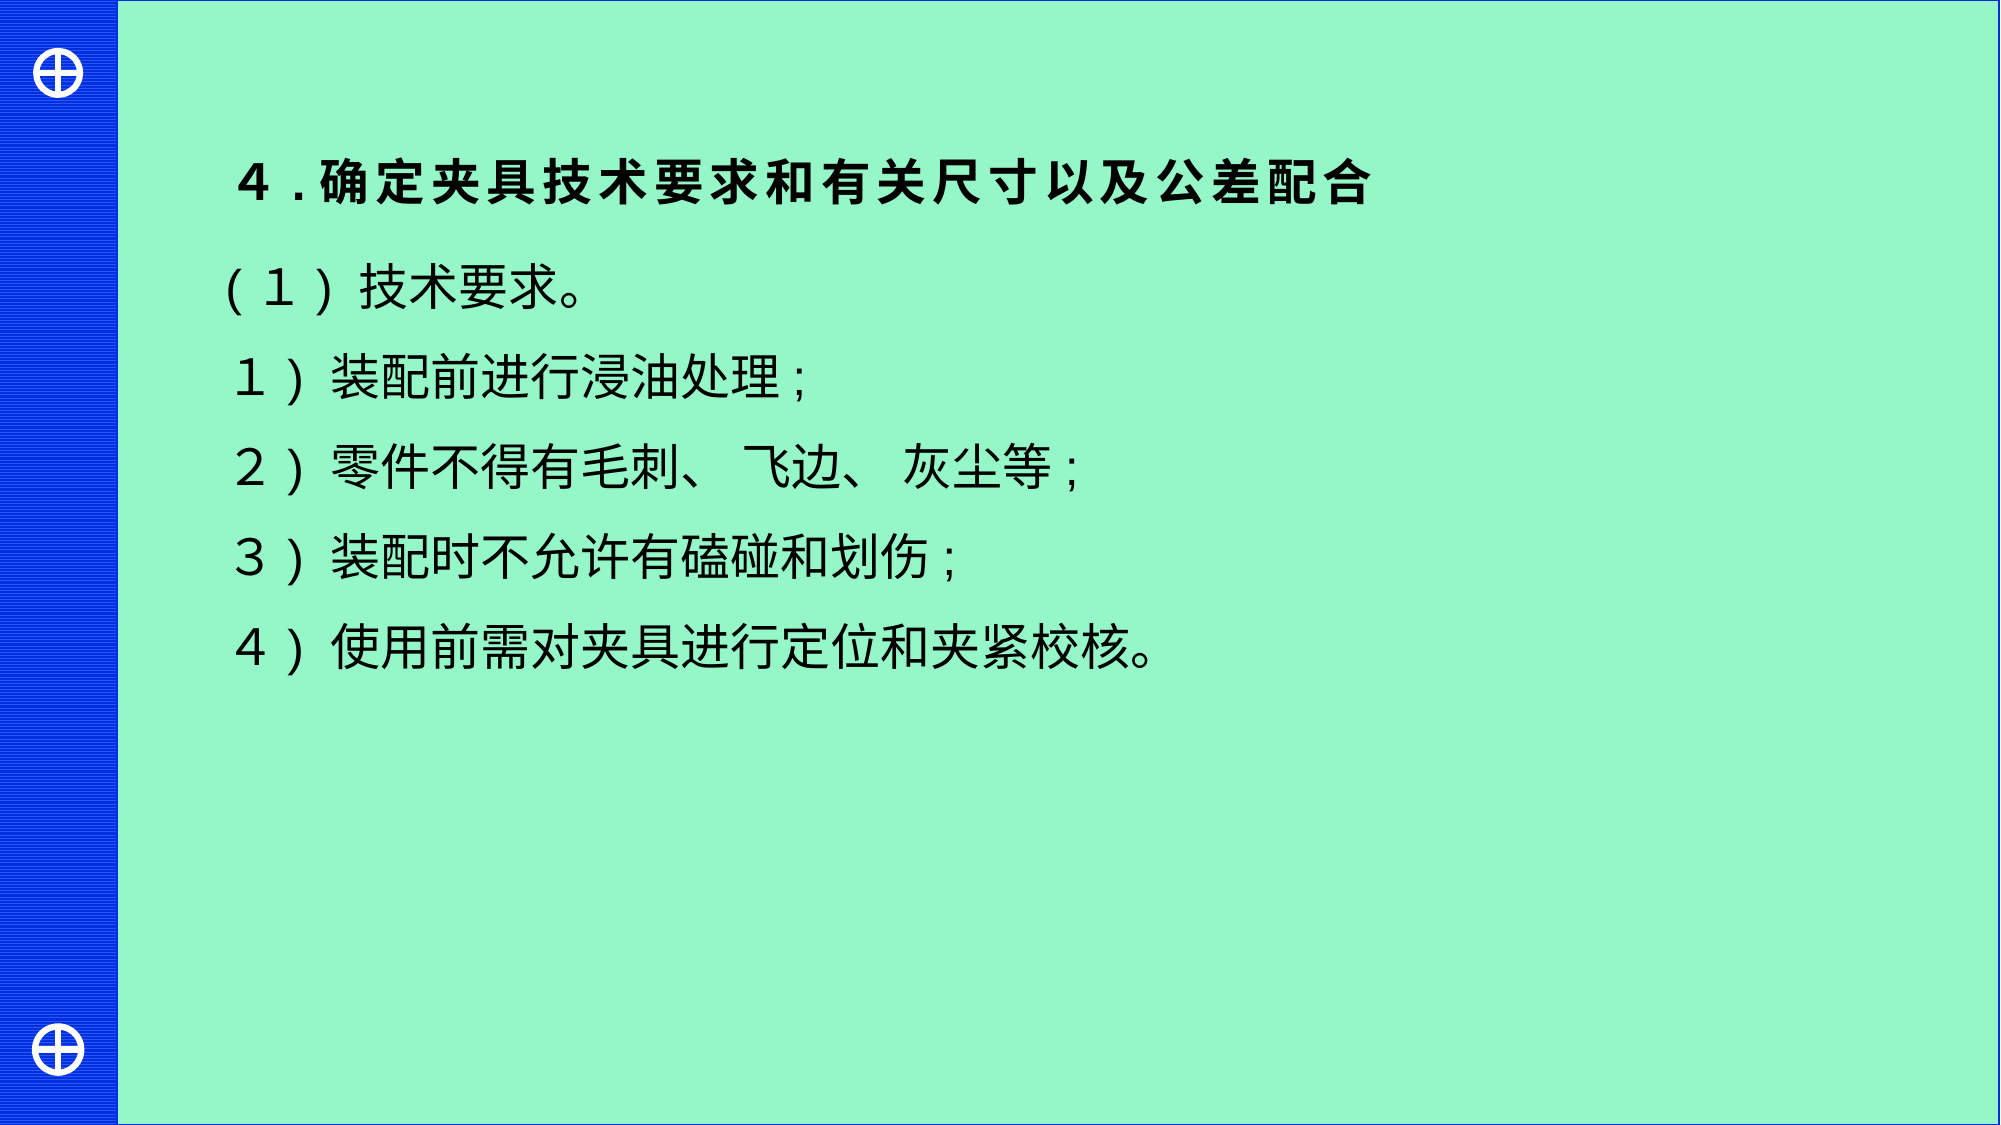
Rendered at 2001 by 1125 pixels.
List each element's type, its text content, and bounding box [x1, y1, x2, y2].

text_box (１) 技术要求。 １) 装配前进行浸油处理; ２) 零件不得有毛刺、 飞边、 灰尘等; ３) 装配时不允许有磕碰和划伤; ４) 使用前需对夹具进行定位和夹紧校核。 [135, 217, 1843, 773]
text_box ４.确定夹具技术要求和有关尺寸以及公差配合 [135, 96, 1423, 217]
